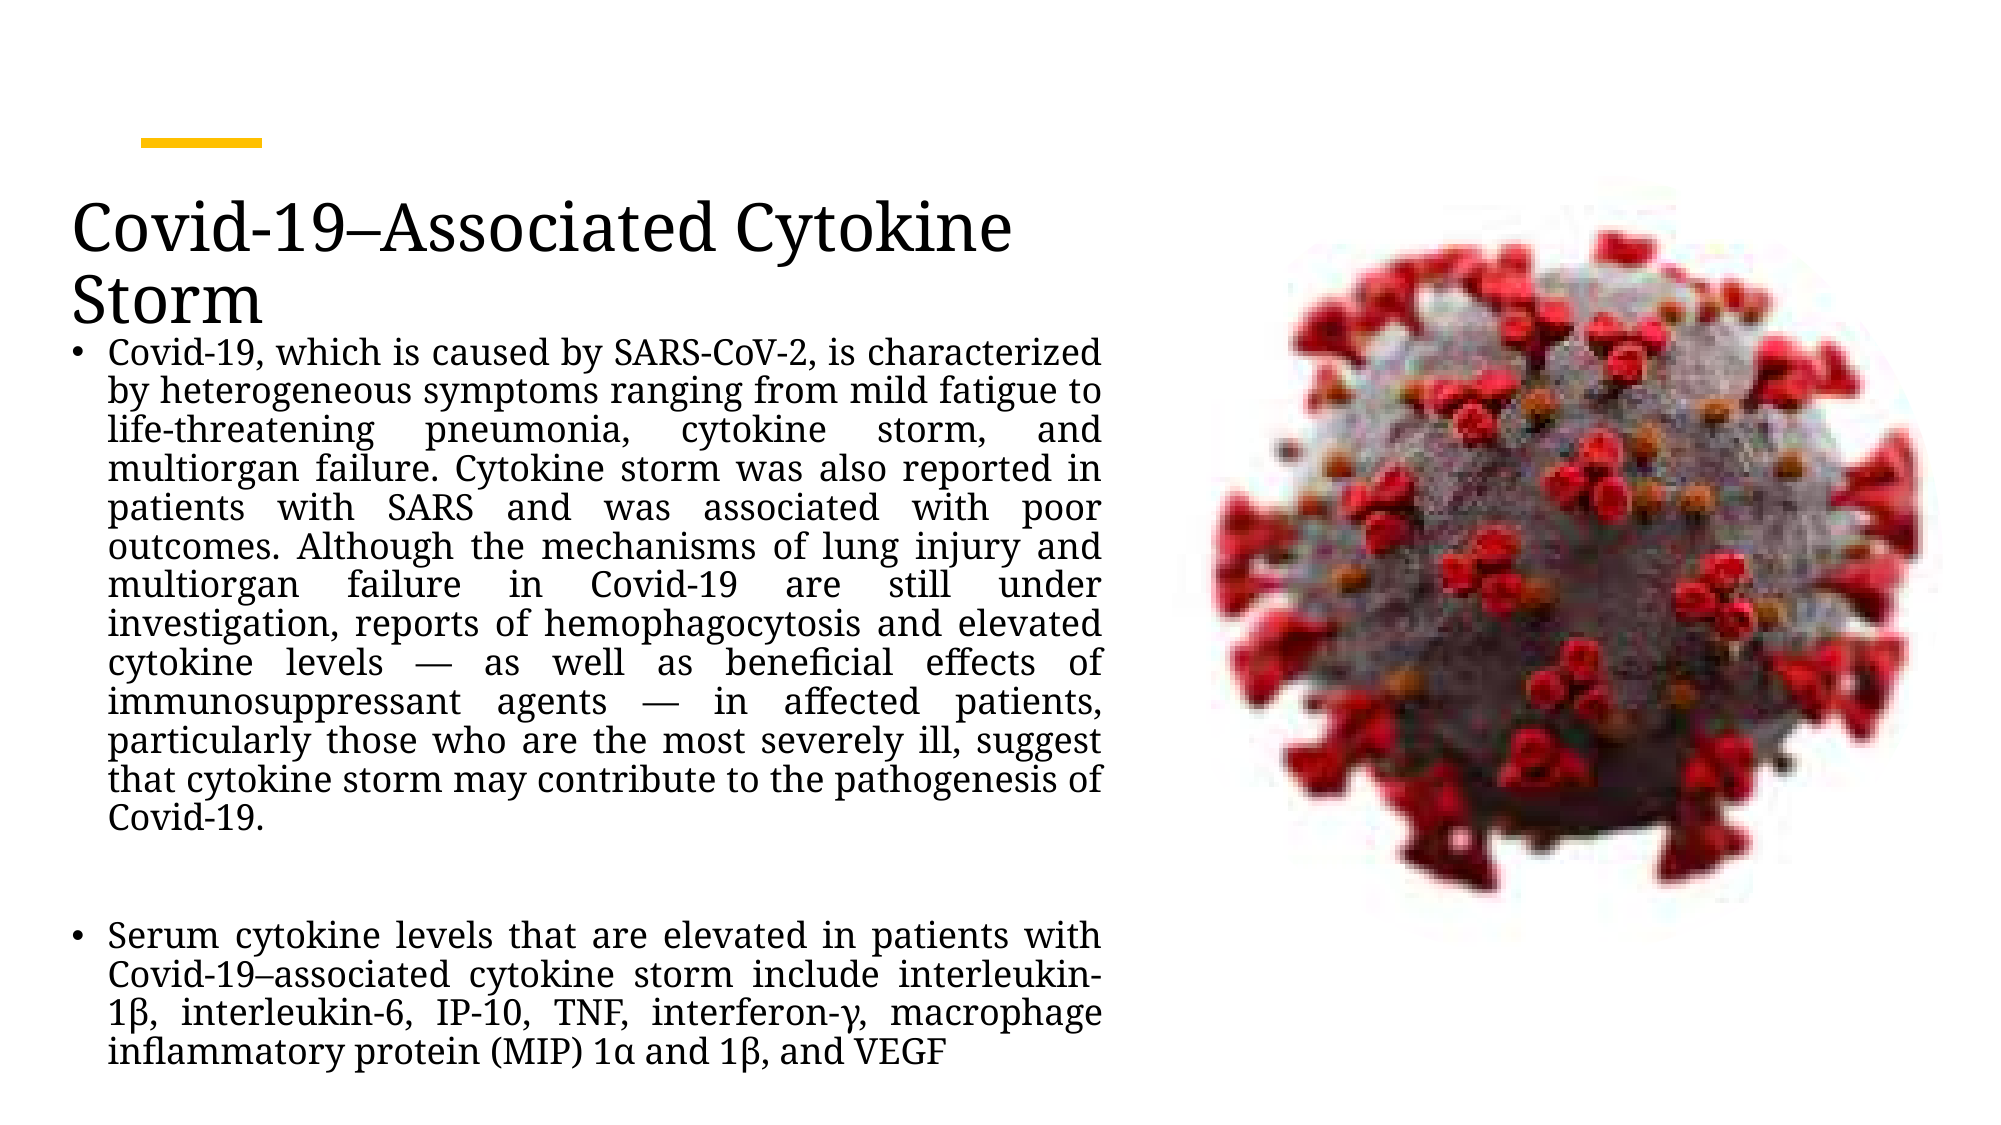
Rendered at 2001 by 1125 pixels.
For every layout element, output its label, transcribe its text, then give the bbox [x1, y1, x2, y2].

list Covid-19, which is caused by SARS-CoV-2, is characterized by heterogeneous symptoms ranging from mild fatigue to life-threatening pneumonia, cytokine storm, and multiorgan failure. Cytokine storm was also reported in patients with SARS and was associated with poor outcomes. Although the mechanisms of lung injury and multiorgan failure in Covid-19 are still under investigation, reports of hemophagocytosis and elevated cytokine levels — as well as beneficial effects of immunosuppressant agents — in affected patients, particularly those who are the most severely ill, suggest that cytokine storm may contribute to the pathogenesis of Covid-19. Serum cytokine levels that are elevated in patients with Covid-19–associated cytokine storm include interleukin-1β, interleukin-6, IP-10, TNF, interferon-γ, macrophage inflammatory protein (MIP) 1α and 1β, and VEGF [56, 326, 1119, 1095]
title Covid-19–Associated Cytokine Storm [56, 186, 1153, 417]
picture [1153, 167, 1943, 957]
